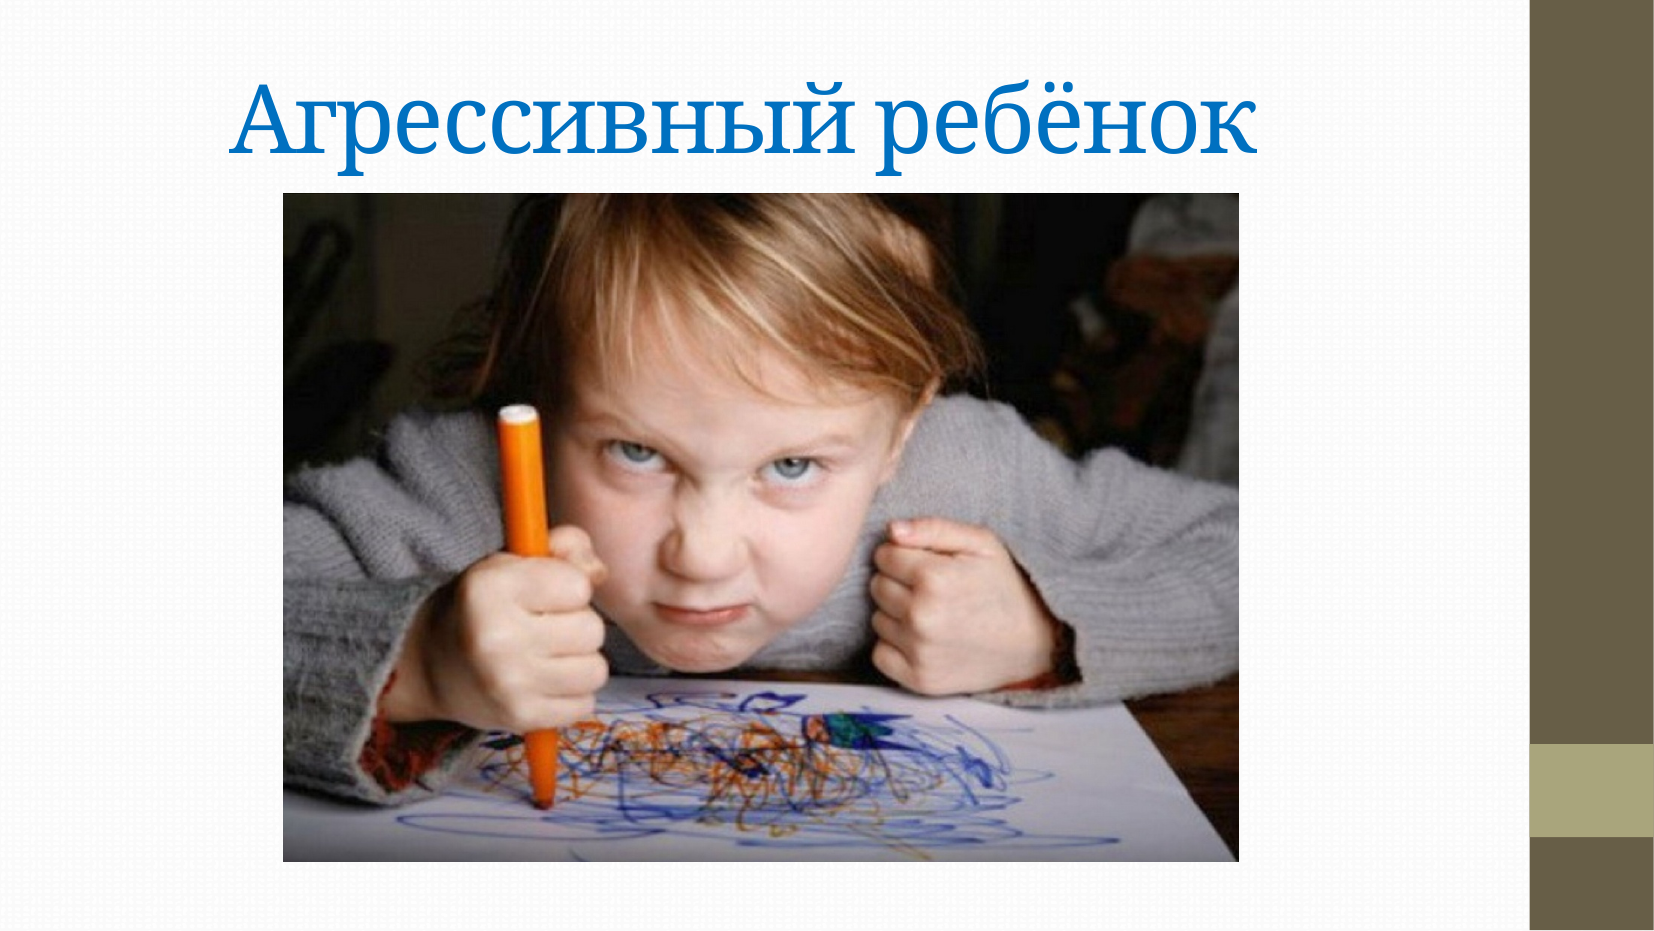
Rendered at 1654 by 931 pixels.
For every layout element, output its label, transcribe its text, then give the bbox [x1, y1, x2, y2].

picture [282, 192, 1239, 863]
title Агрессивный ребёнок [0, 36, 1489, 193]
